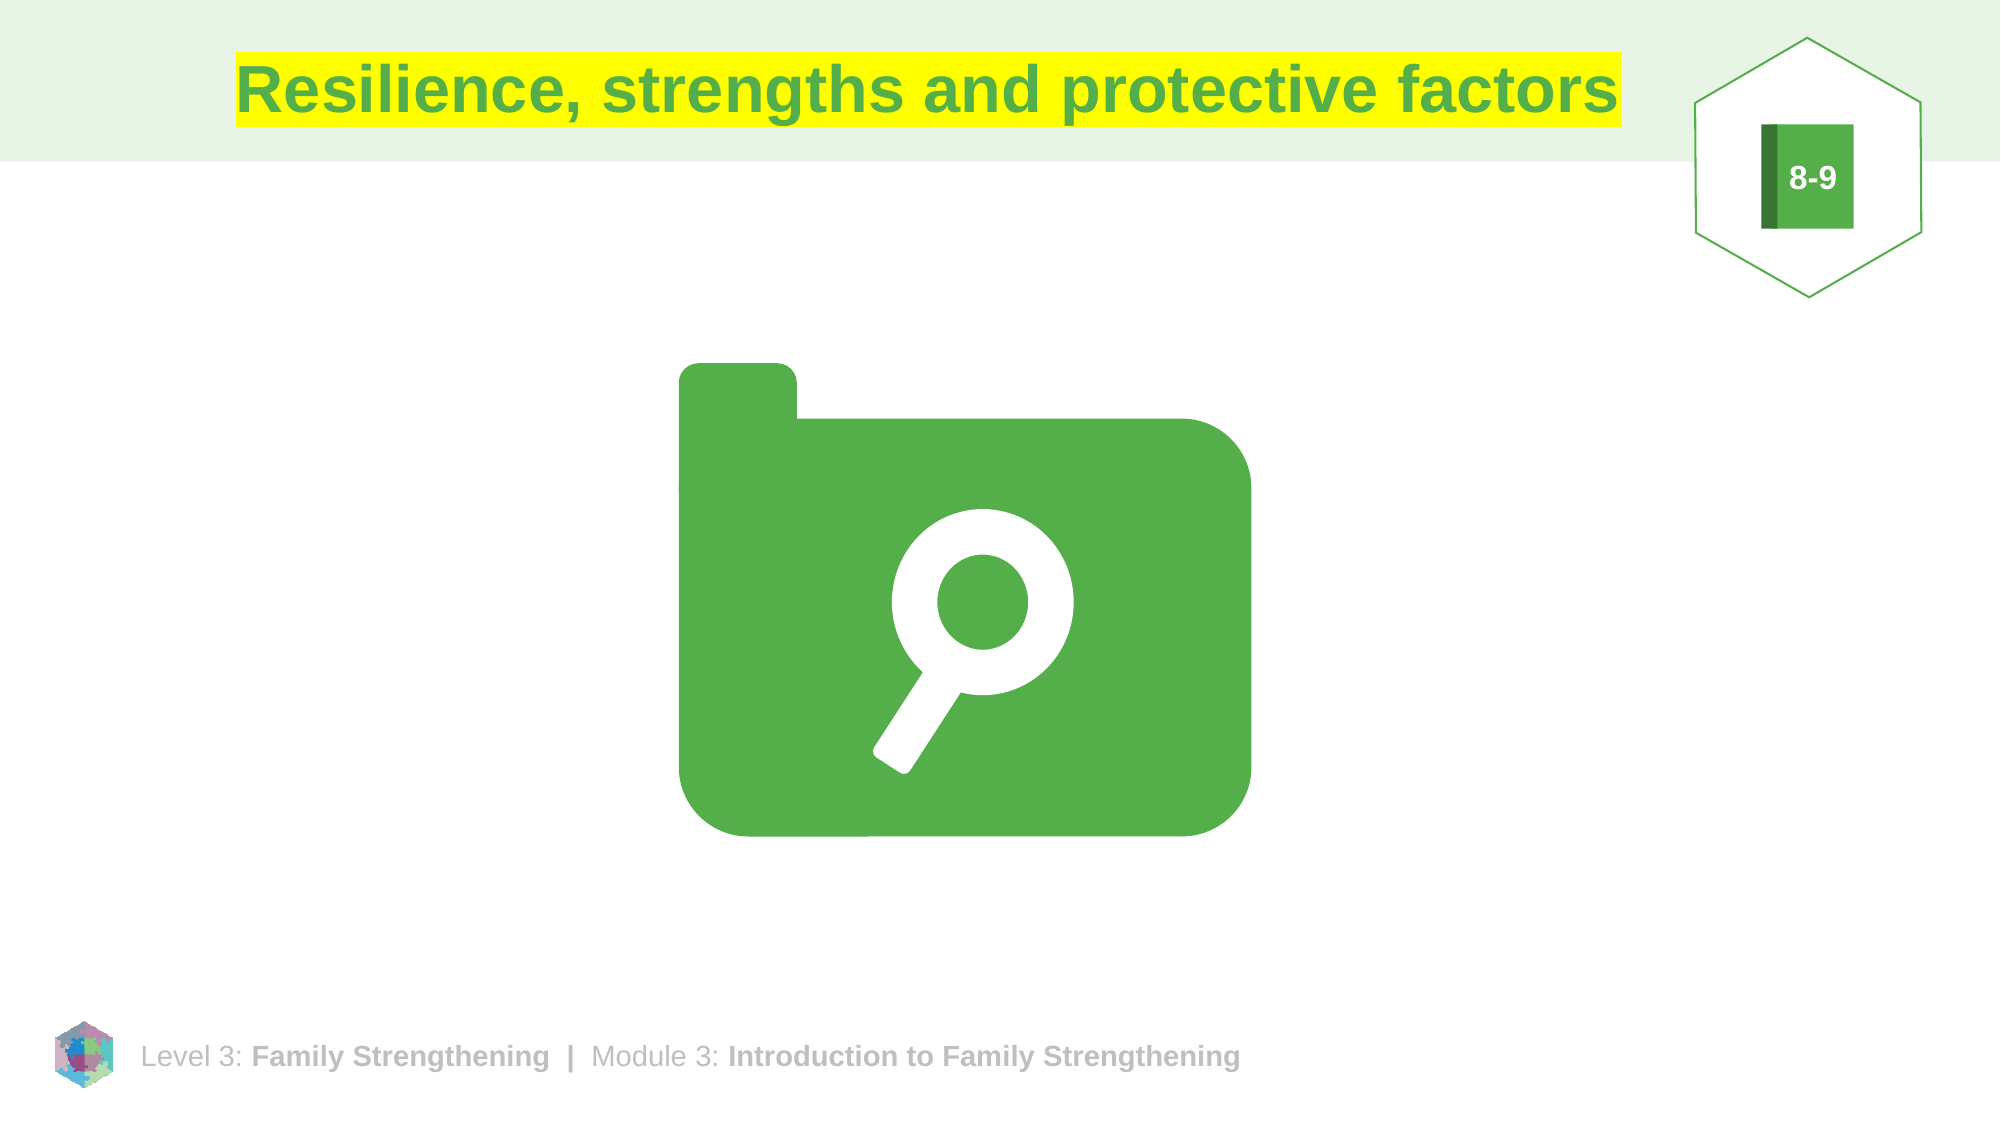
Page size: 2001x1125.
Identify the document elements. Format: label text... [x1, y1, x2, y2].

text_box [678, 363, 1252, 837]
title Resilience, strengths and protective factors [137, 19, 1720, 163]
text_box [1677, 55, 1939, 280]
picture [55, 1021, 113, 1088]
